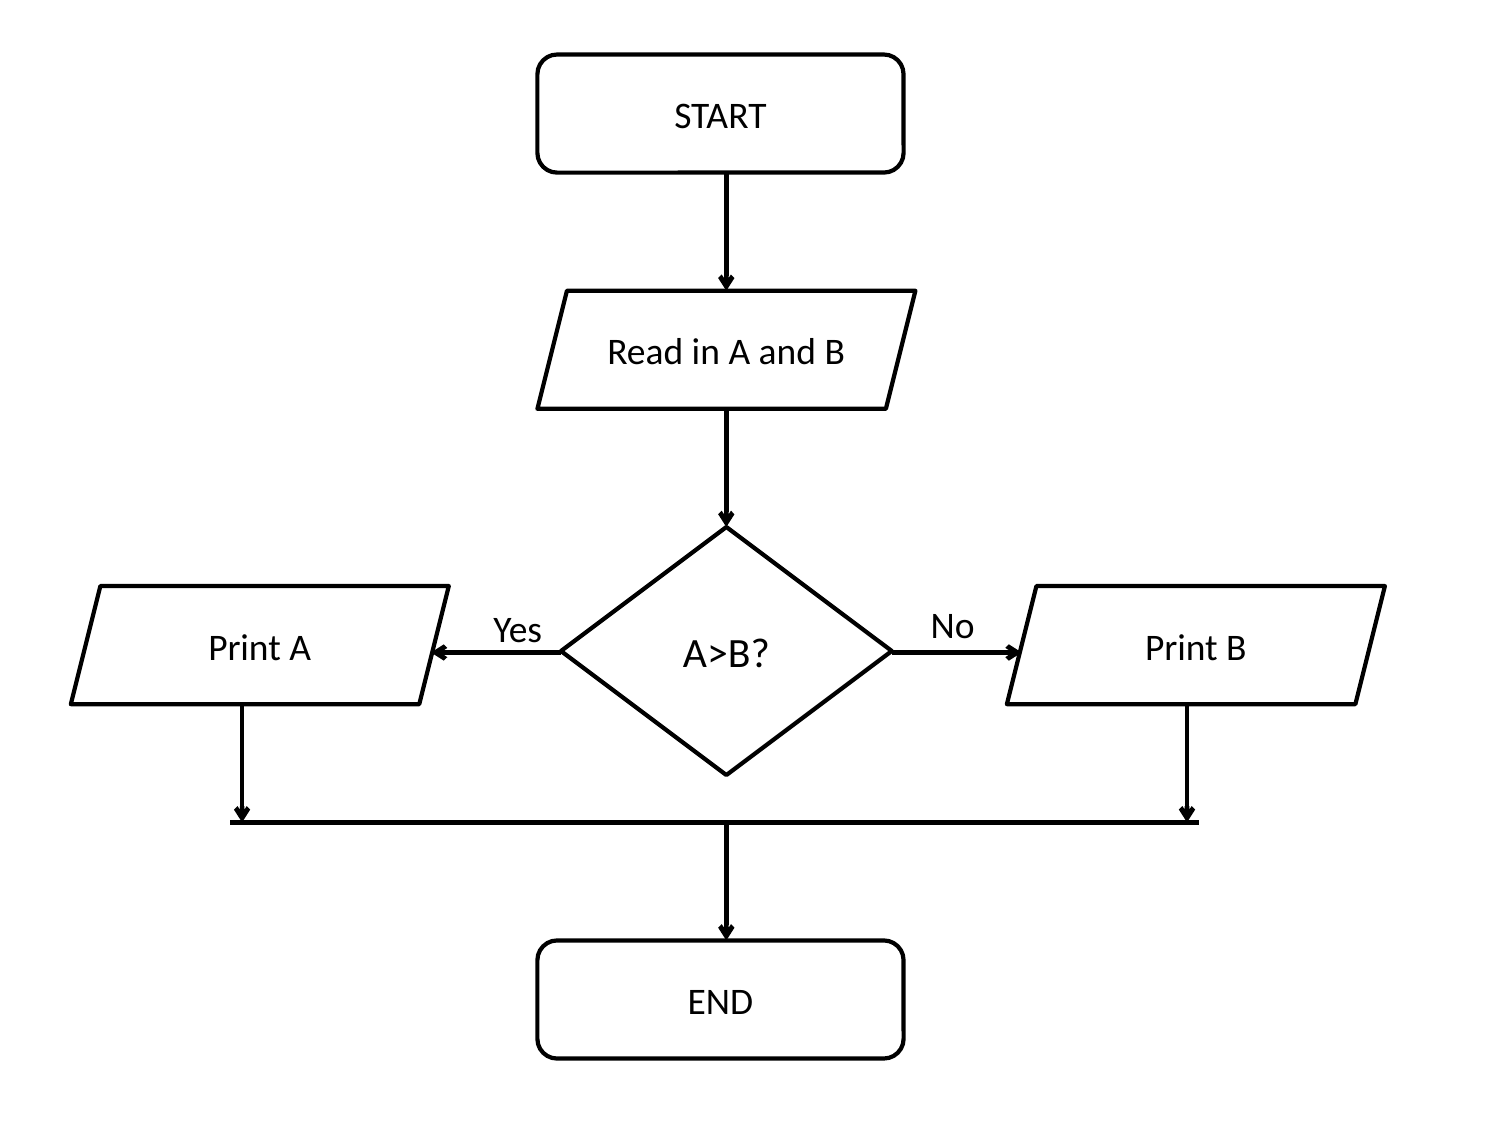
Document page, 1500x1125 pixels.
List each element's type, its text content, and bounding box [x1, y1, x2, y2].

text_box A>B? [559, 527, 894, 777]
text_box No [915, 593, 990, 651]
text_box Print A [68, 583, 451, 707]
text_box Print B [1004, 583, 1387, 707]
text_box Read in A and B [535, 288, 918, 411]
text_box START [535, 52, 906, 175]
text_box END [535, 938, 906, 1061]
text_box Yes [478, 597, 558, 651]
